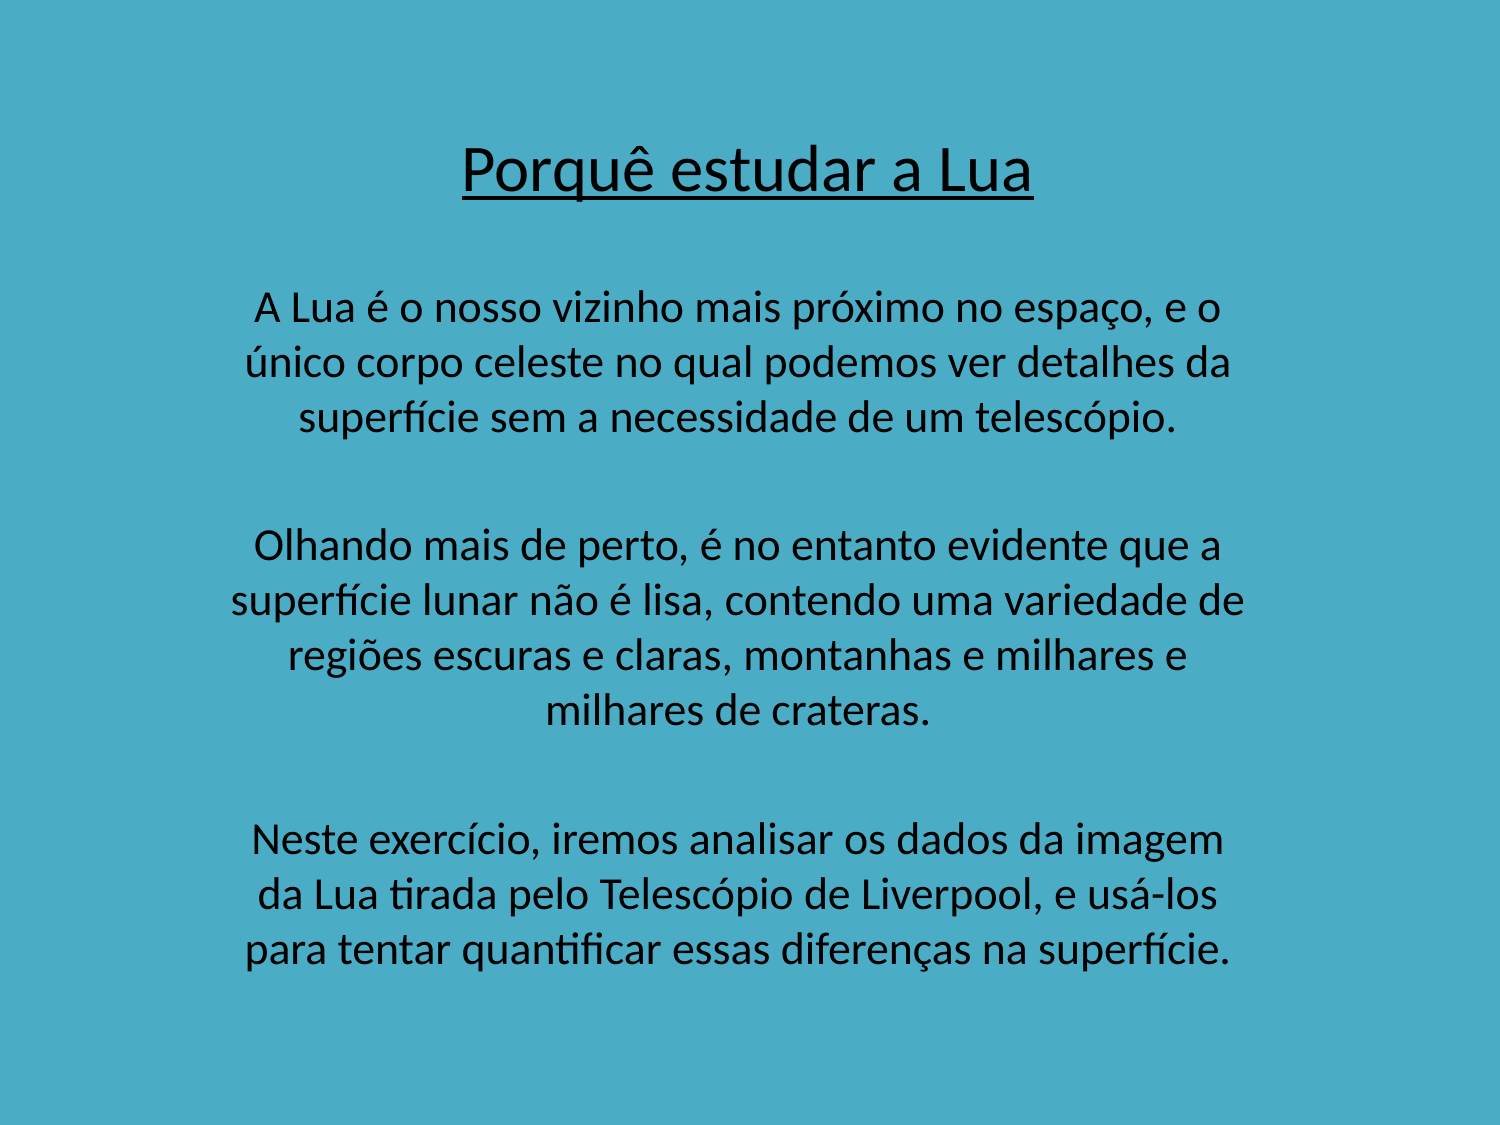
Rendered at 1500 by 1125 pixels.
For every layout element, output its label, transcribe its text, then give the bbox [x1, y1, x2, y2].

text_box A Lua é o nosso vizinho mais próximo no espaço, e o único corpo celeste no qual podemos ver detalhes da superfície sem a necessidade de um telescópio. Olhando mais de perto, é no entanto evidente que a superfície lunar não é lisa, contendo uma variedade de regiões escuras e claras, montanhas e milhares e milhares de crateras. Neste exercício, iremos analisar os dados da imagem da Lua tirada pelo Telescópio de Liverpool, e usá-los para tentar quantificar essas diferenças na superfície. [210, 269, 1266, 1008]
subtitle Porquê estudar a Lua [222, 116, 1273, 230]
